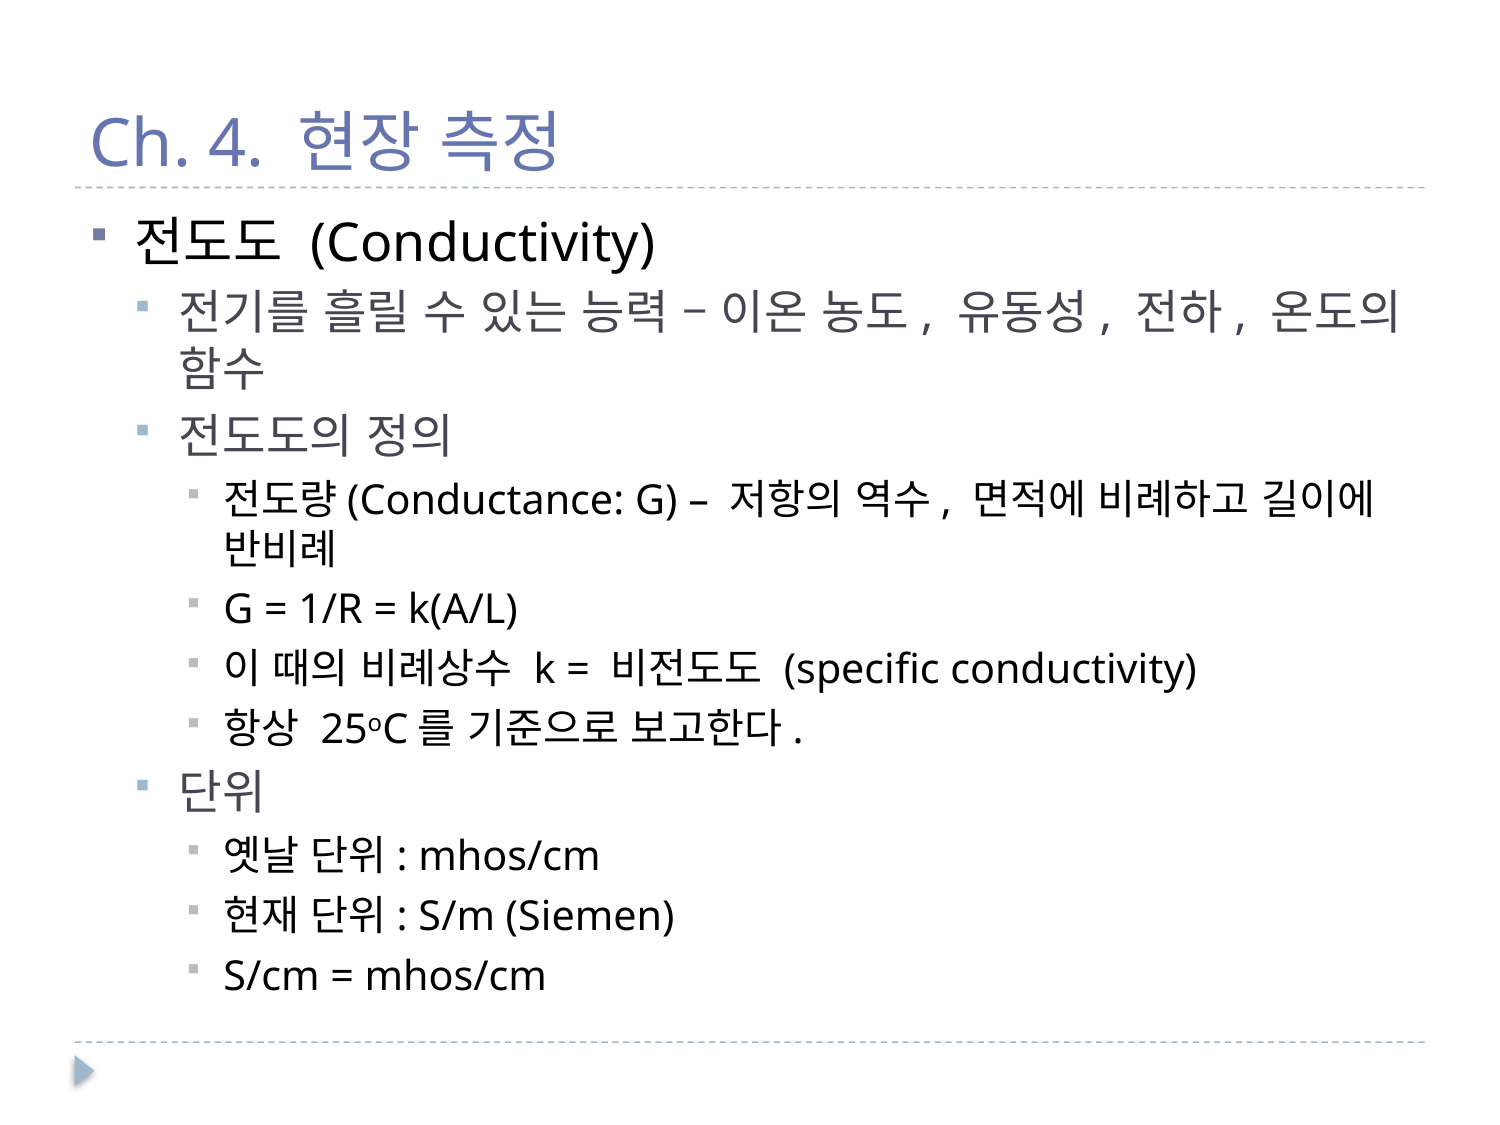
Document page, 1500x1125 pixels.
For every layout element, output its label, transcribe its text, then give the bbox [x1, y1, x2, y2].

title Ch. 4. 현장 측정 [75, 24, 1425, 188]
